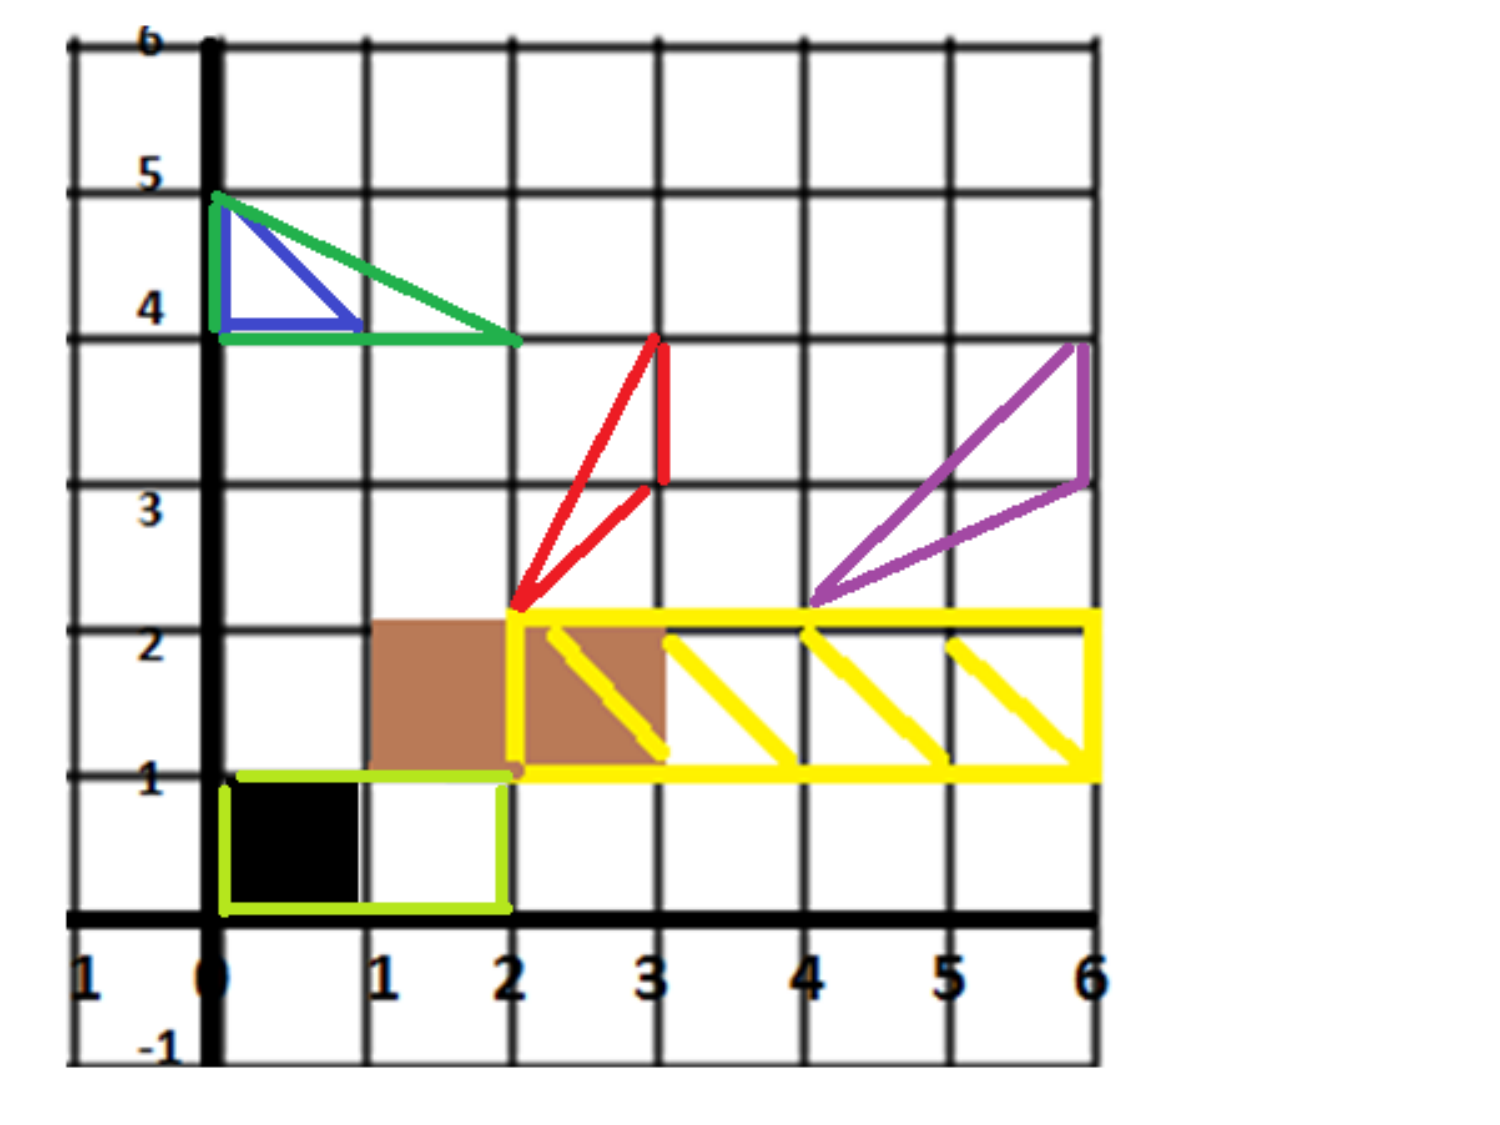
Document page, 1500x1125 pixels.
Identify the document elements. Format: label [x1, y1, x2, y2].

picture [62, 24, 1126, 1083]
